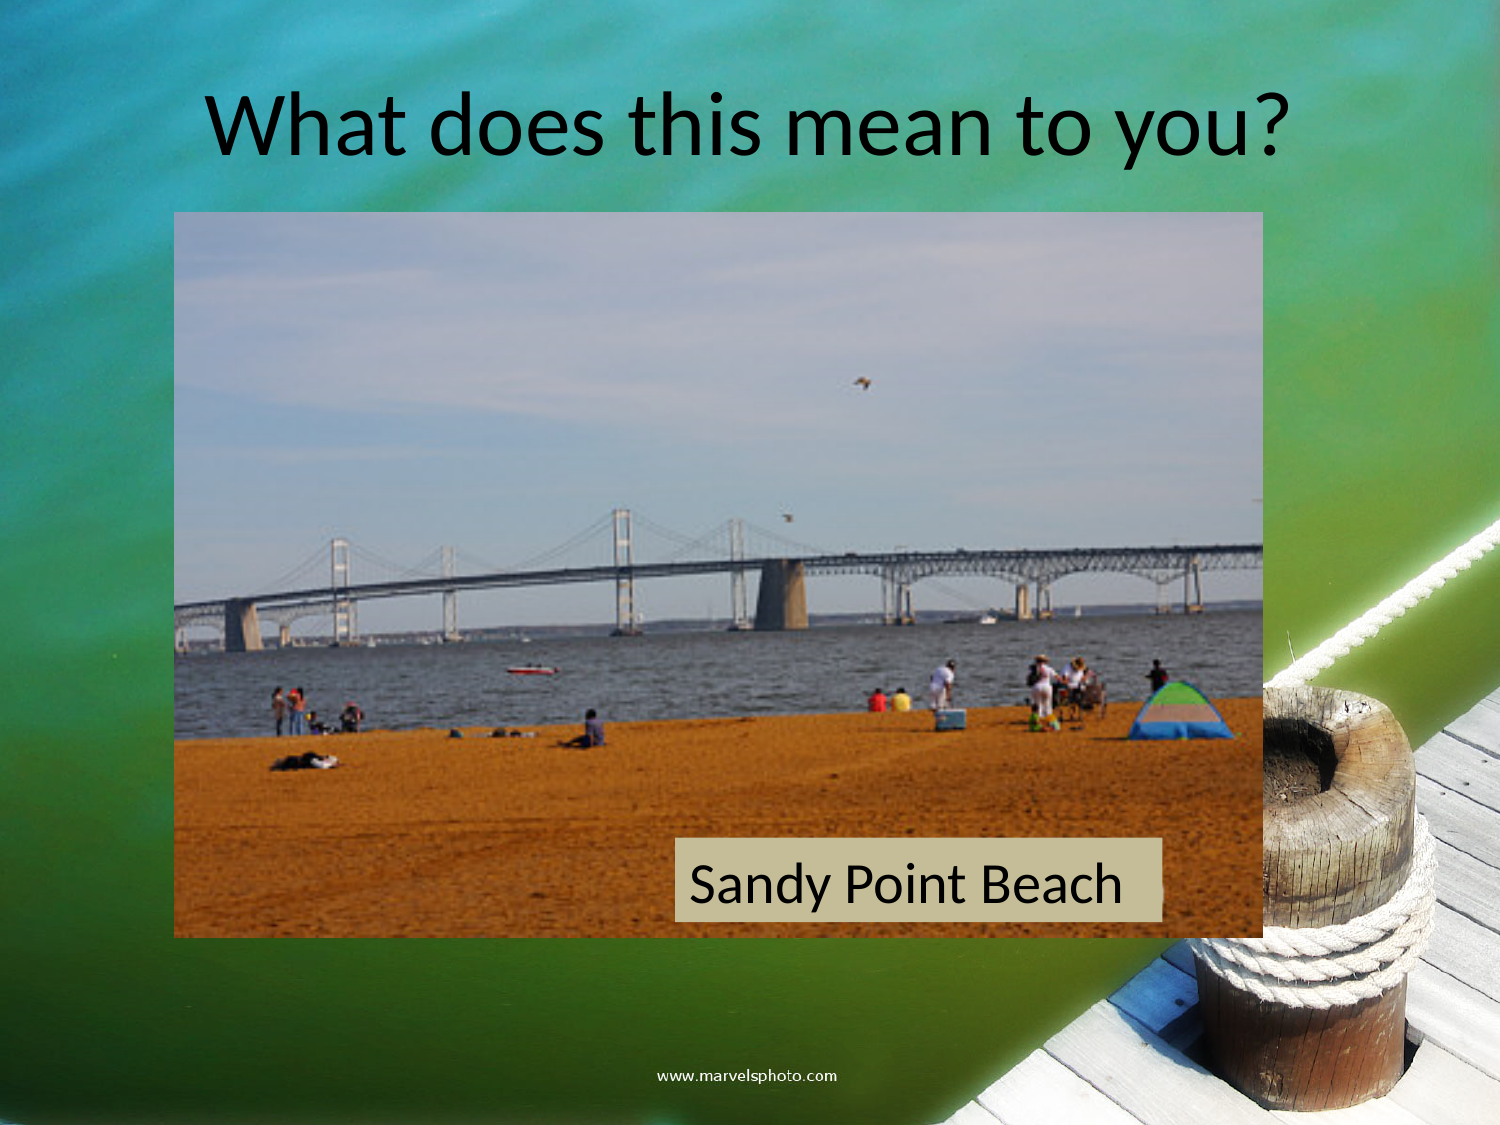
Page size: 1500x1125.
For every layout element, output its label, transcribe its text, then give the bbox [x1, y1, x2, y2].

picture [0, 0, 1500, 1125]
title What does this mean to you? [75, 24, 1425, 213]
